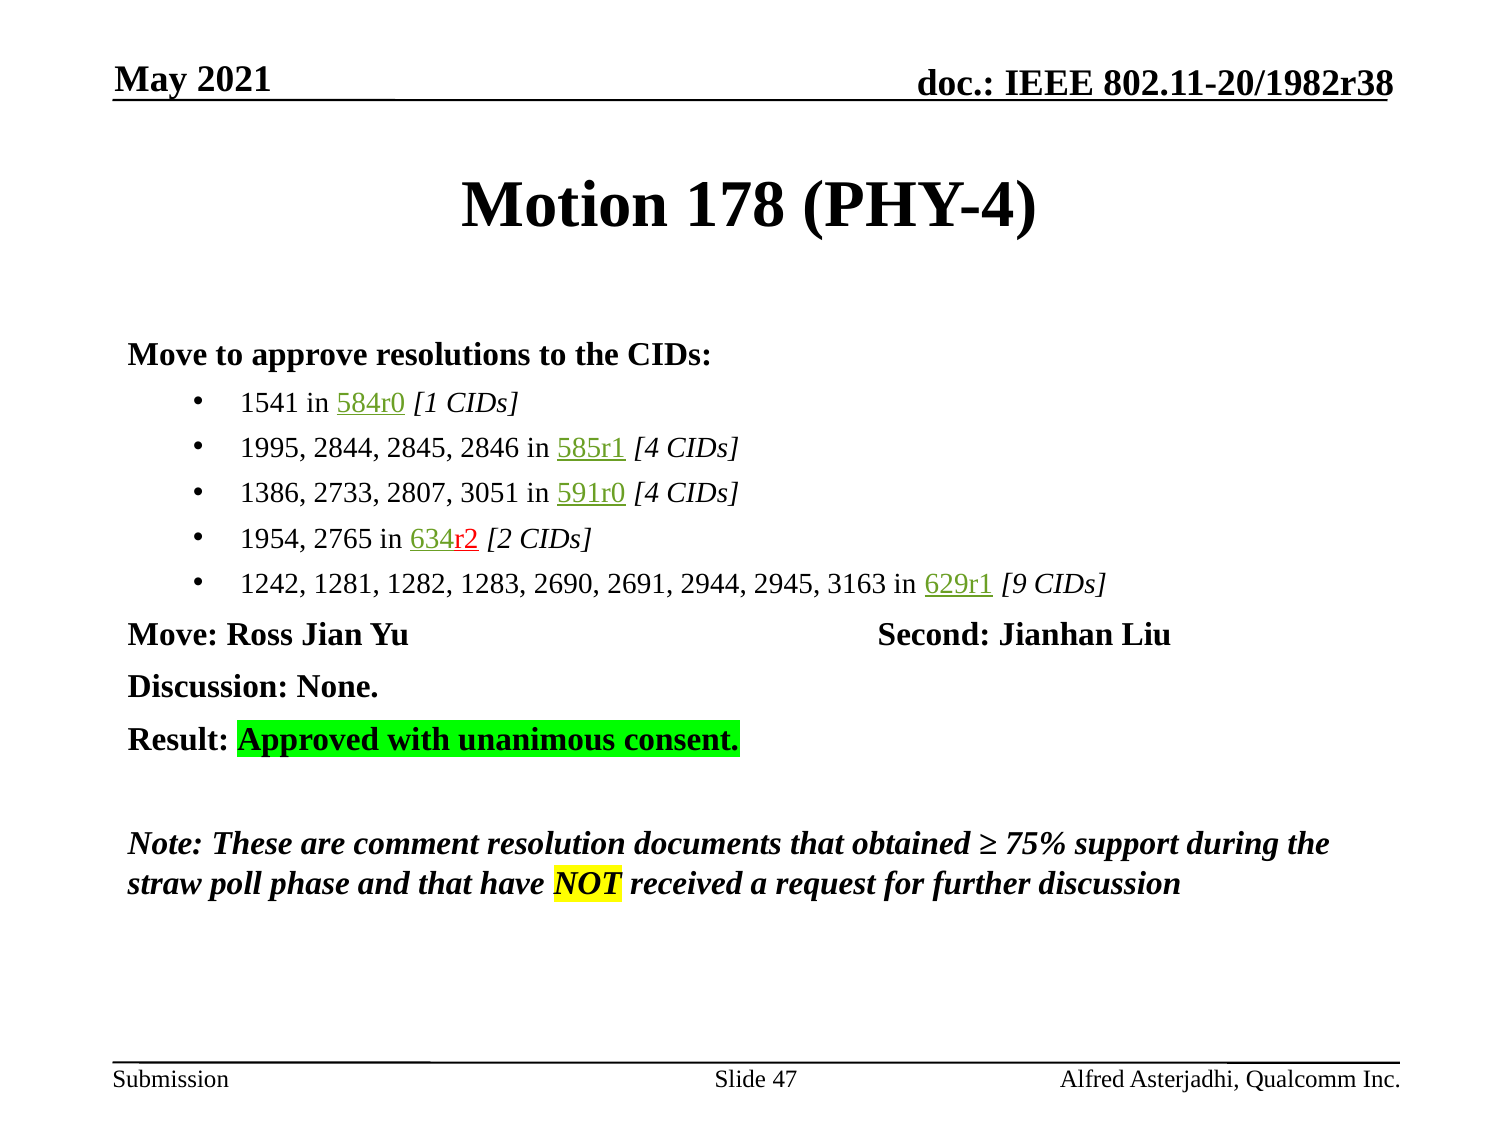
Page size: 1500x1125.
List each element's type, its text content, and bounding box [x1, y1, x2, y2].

footer Alfred Asterjadhi, Qualcomm Inc. [878, 1061, 1402, 1093]
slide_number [114, 54, 423, 100]
title Motion 178 (PHY-4) [112, 112, 1388, 288]
slide_number Slide 47 [712, 1061, 800, 1123]
list Move to approve resolutions to the CIDs: 1541 in 584r0 [1 CIDs] 1995, 2844, 2845, 2846 in 585r1 [4 CIDs] 1386, 2733, 2807, 3051 in 591r0 [4 CIDs] 1954, 2765 in 634r2 [2 CIDs] 1242, 1281, 1282, 1283, 2690, 2691, 2944, 2945, 3163 in 629r1 [9 CIDs] Move: Ross Jian Yu Second: Jianhan Liu Discussion: None. Result: Approved with unanimous consent. Note: These are comment resolution documents that obtained ≥ 75% support during the straw poll phase and that have NOT received a request for further discussion [112, 324, 1388, 1063]
